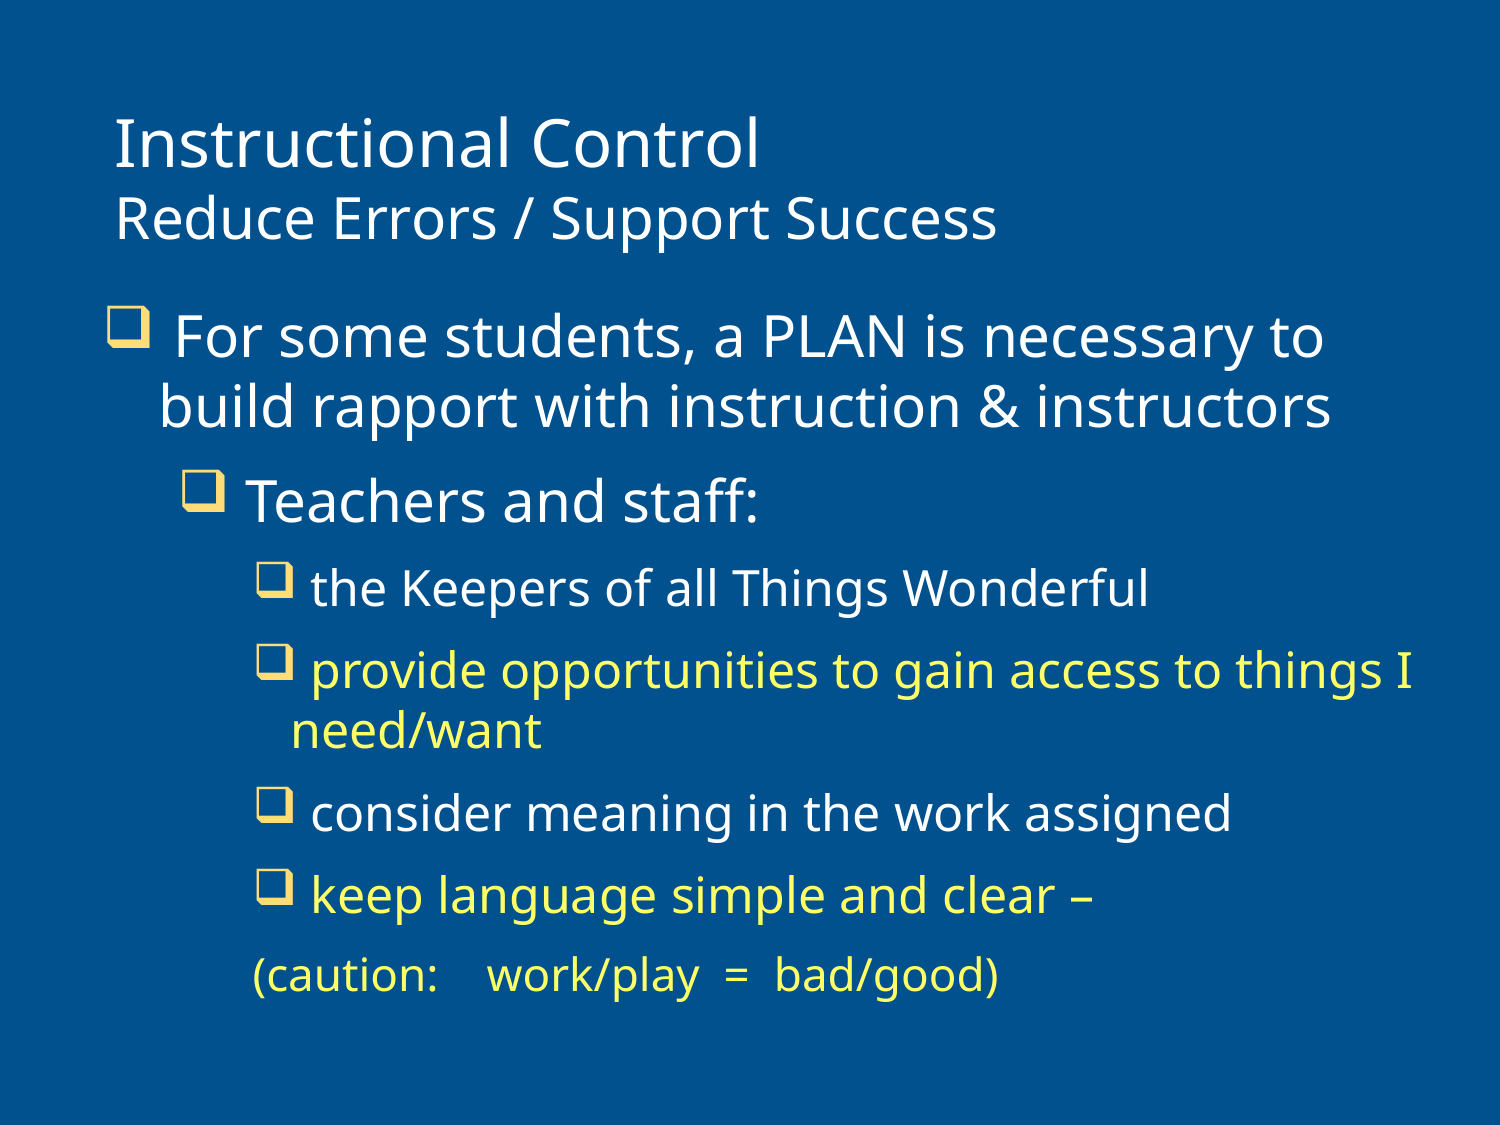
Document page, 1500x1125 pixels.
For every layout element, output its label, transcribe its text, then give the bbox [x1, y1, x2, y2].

title Instructional Control Reduce Errors / Support Success [99, 99, 1435, 252]
list For some students, a PLAN is necessary to build rapport with instruction & instructors Teachers and staff: the Keepers of all Things Wonderful provide opportunities to gain access to things I need/want consider meaning in the work assigned keep language simple and clear – (caution: work/play = bad/good) [87, 299, 1475, 1000]
